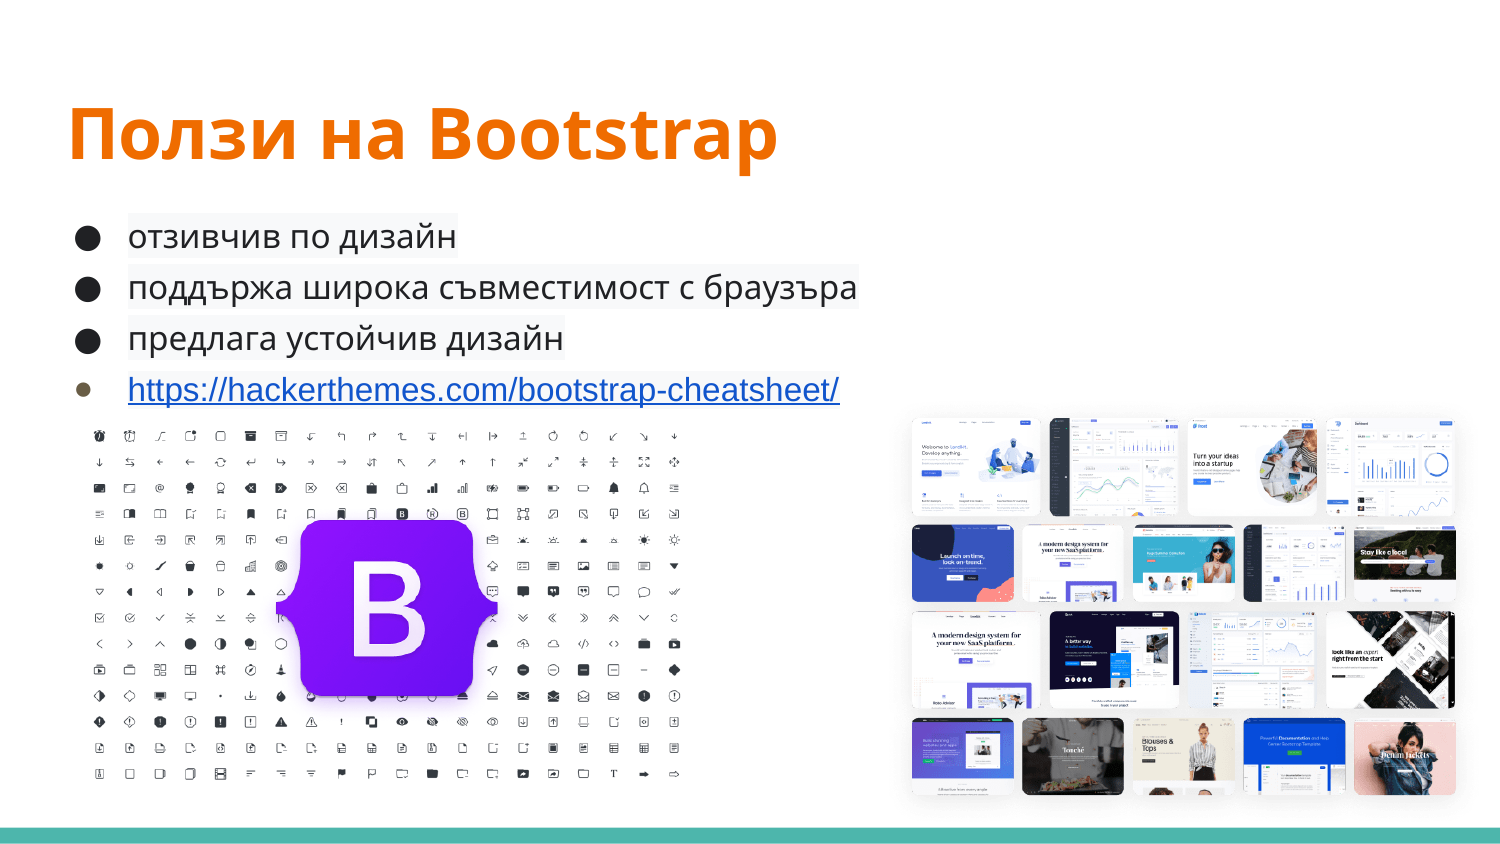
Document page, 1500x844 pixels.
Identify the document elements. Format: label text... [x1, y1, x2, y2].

picture [881, 390, 1487, 823]
picture [84, 421, 689, 789]
list отзивчив по дизайн поддържа широка съвместимост с браузъра предлага устойчив дизайн https://hackerthemes.com/bootstrap-cheatsheet/ [37, 189, 1436, 731]
title Ползи на Bootstrap [51, 72, 1449, 189]
